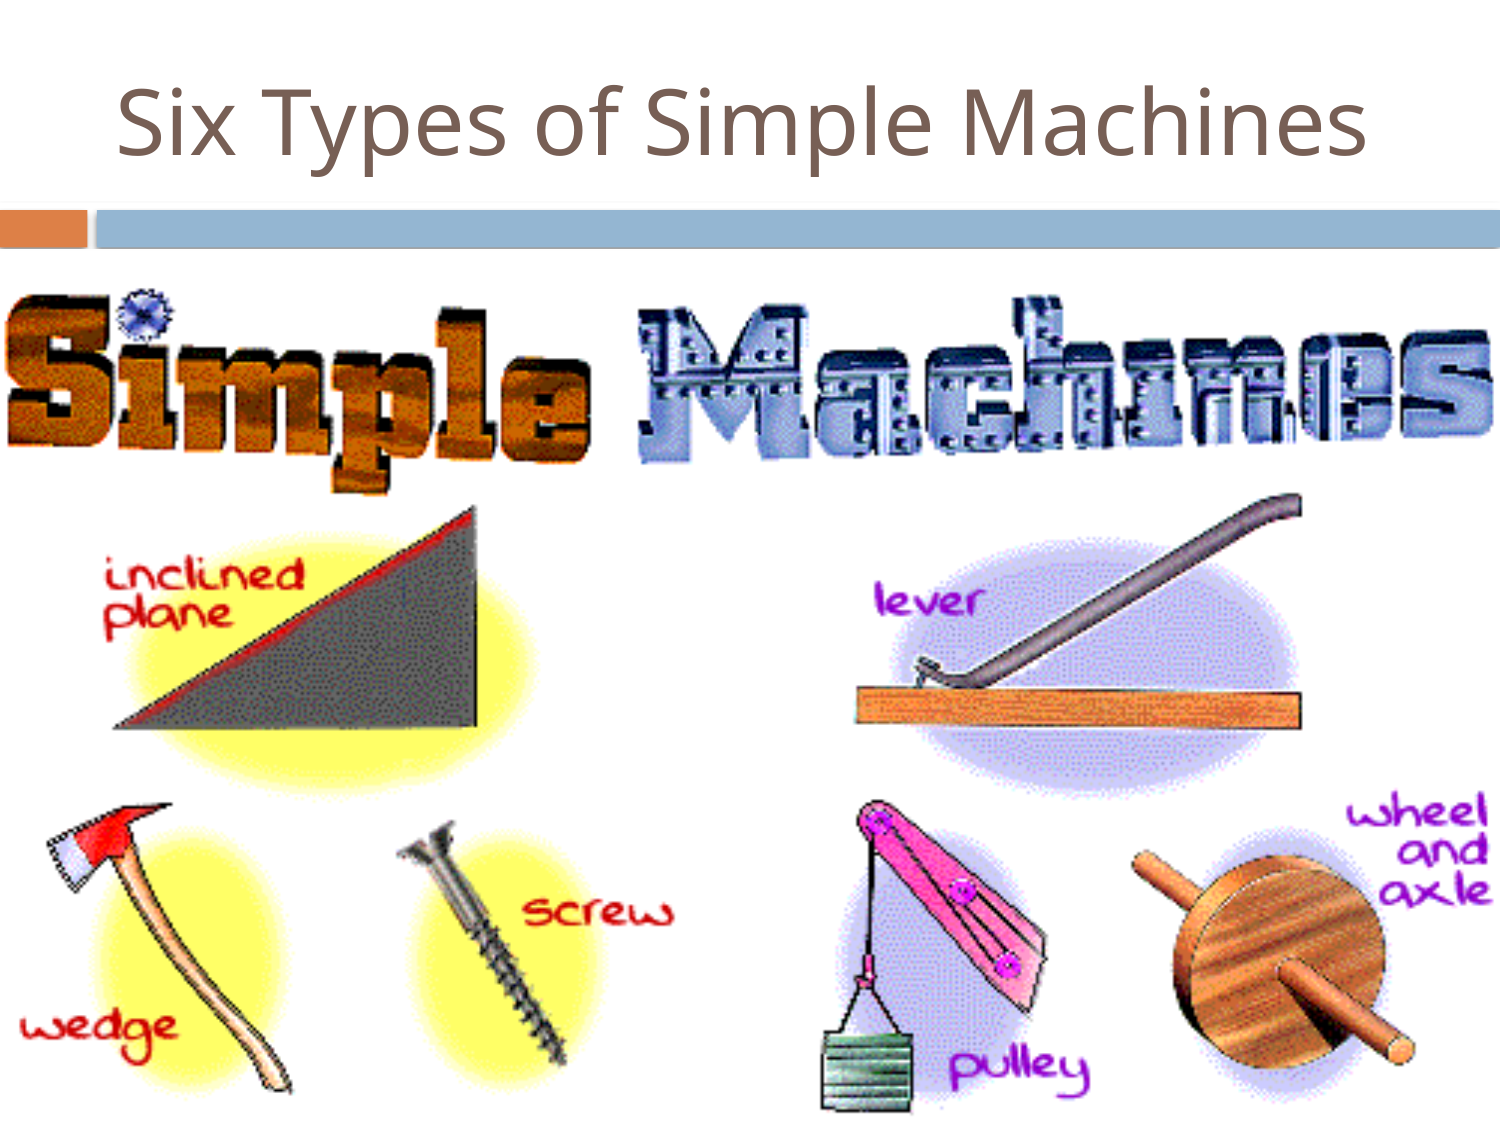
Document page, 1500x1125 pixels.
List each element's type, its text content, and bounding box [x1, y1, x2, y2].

picture [0, 249, 1500, 1125]
title Six Types of Simple Machines [100, 37, 1438, 200]
